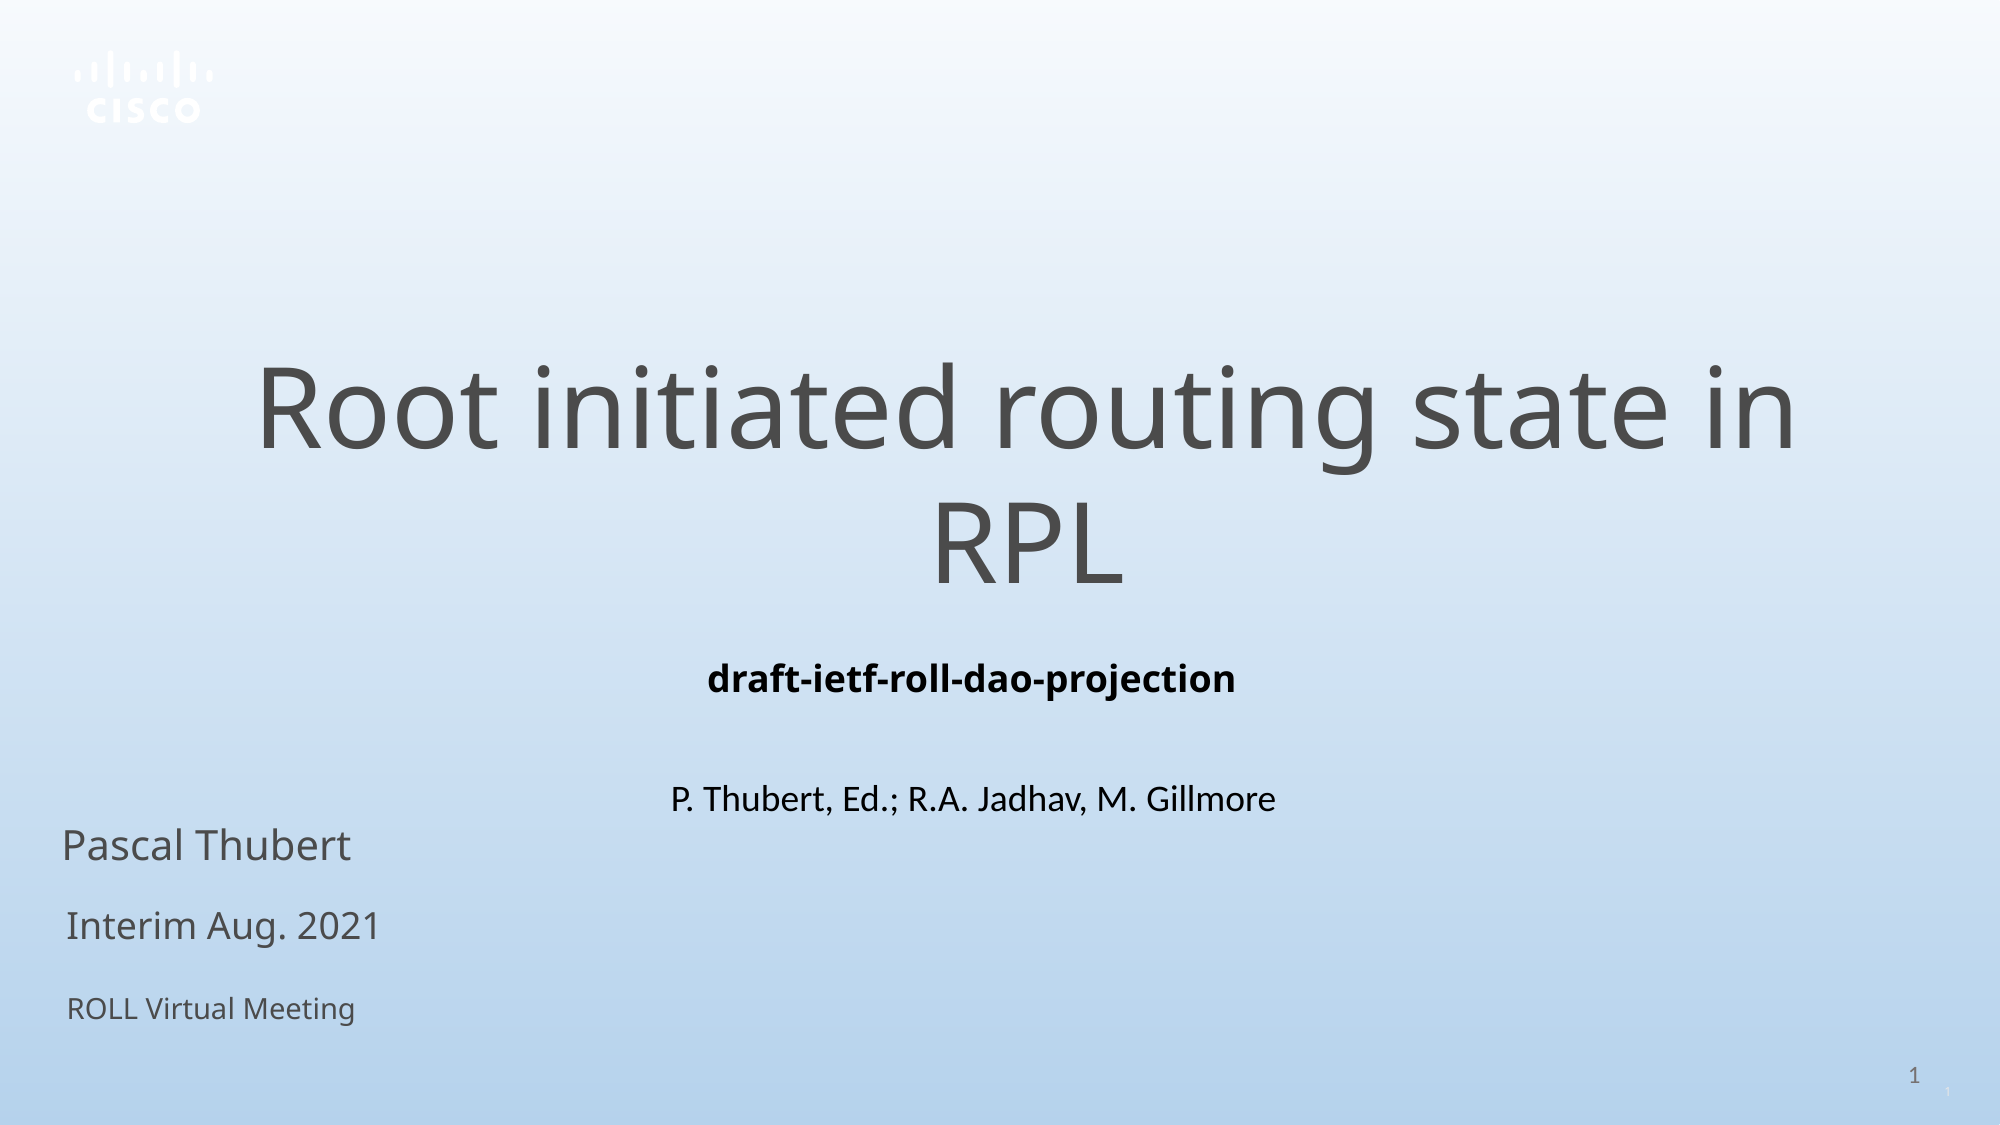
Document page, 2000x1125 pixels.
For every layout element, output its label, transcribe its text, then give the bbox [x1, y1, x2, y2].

subtitle Pascal Thubert [46, 807, 87, 877]
text_box Interim Aug. 2021 [51, 897, 419, 961]
text_box P. Thubert, Ed.; R.A. Jadhav, M. Gillmore [647, 766, 1648, 826]
list draft-ietf-roll-dao-projection [87, 461, 1858, 1115]
text_box ROLL Virtual Meeting [51, 985, 1826, 1049]
title Root initiated routing state in RPL [175, 264, 1880, 678]
